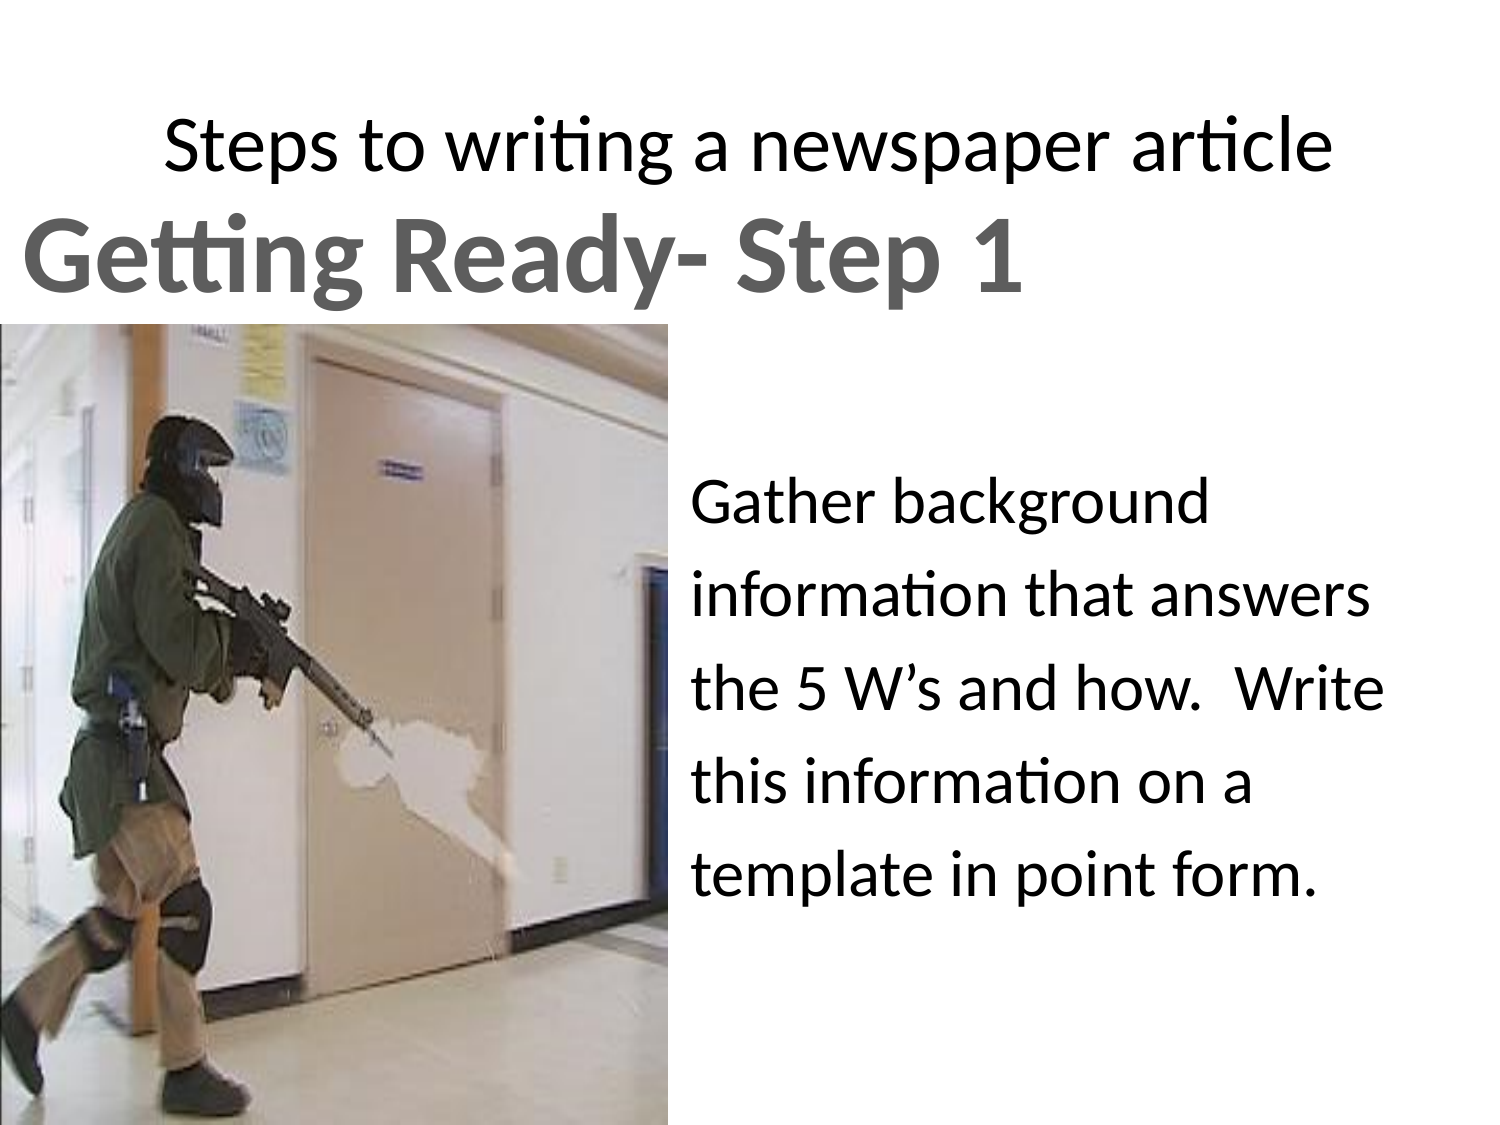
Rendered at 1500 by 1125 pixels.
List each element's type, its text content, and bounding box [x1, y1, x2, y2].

title Steps to writing a newspaper article [75, 45, 1425, 233]
text_box Getting Ready- Step 1 [7, 172, 1042, 323]
picture [0, 323, 668, 1125]
list Gather background information that answers the 5 W’s and how. Write this information on a template in point form. [668, 262, 1425, 1005]
